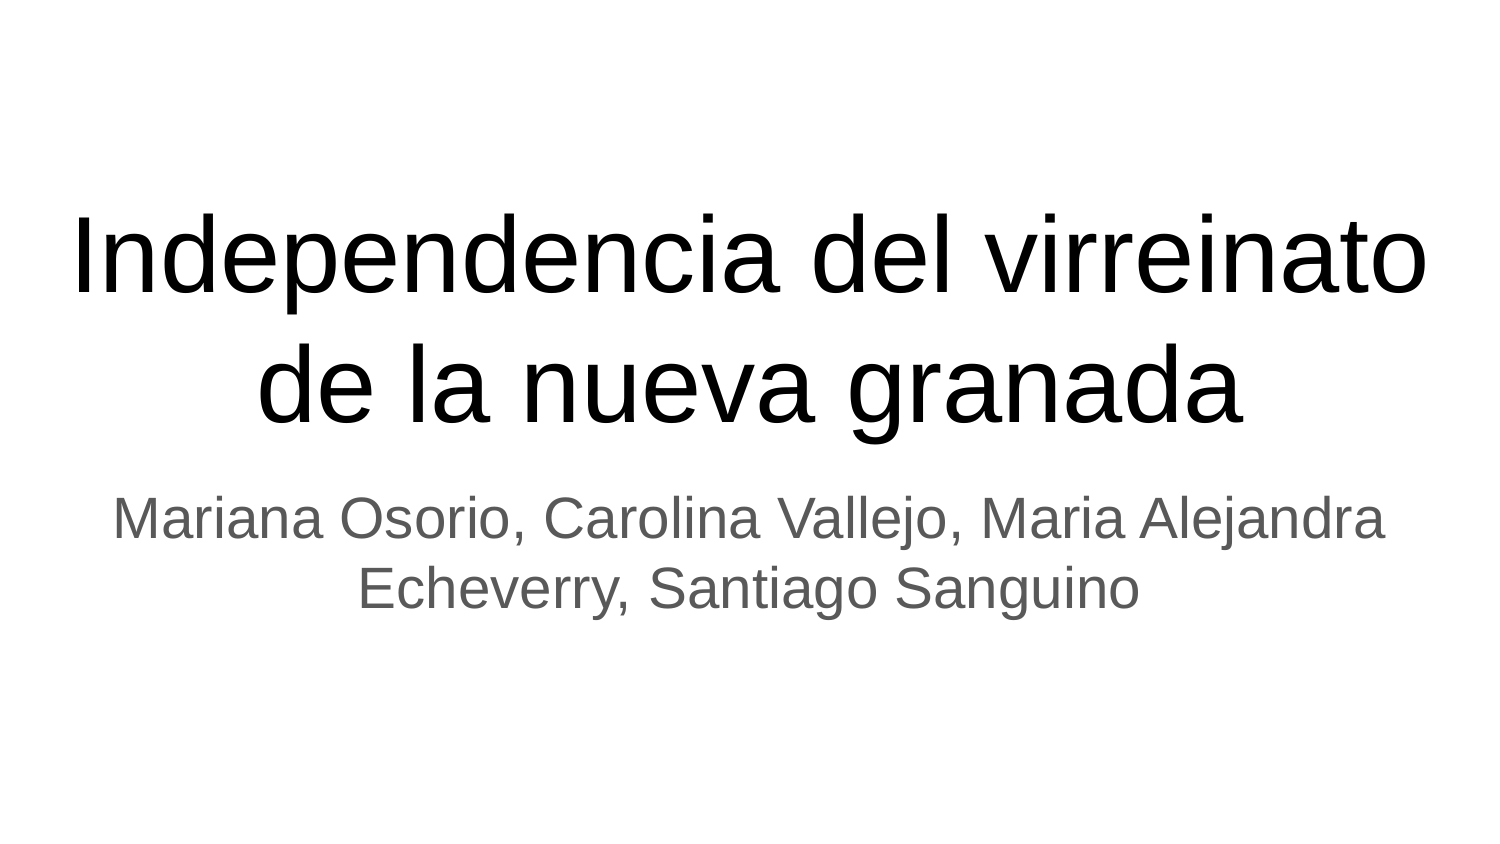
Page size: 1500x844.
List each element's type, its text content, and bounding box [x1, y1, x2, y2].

subtitle Mariana Osorio, Carolina Vallejo, Maria Alejandra Echeverry, Santiago Sanguino [51, 464, 1449, 595]
title Independencia del virreinato de la nueva granada [51, 122, 1449, 459]
